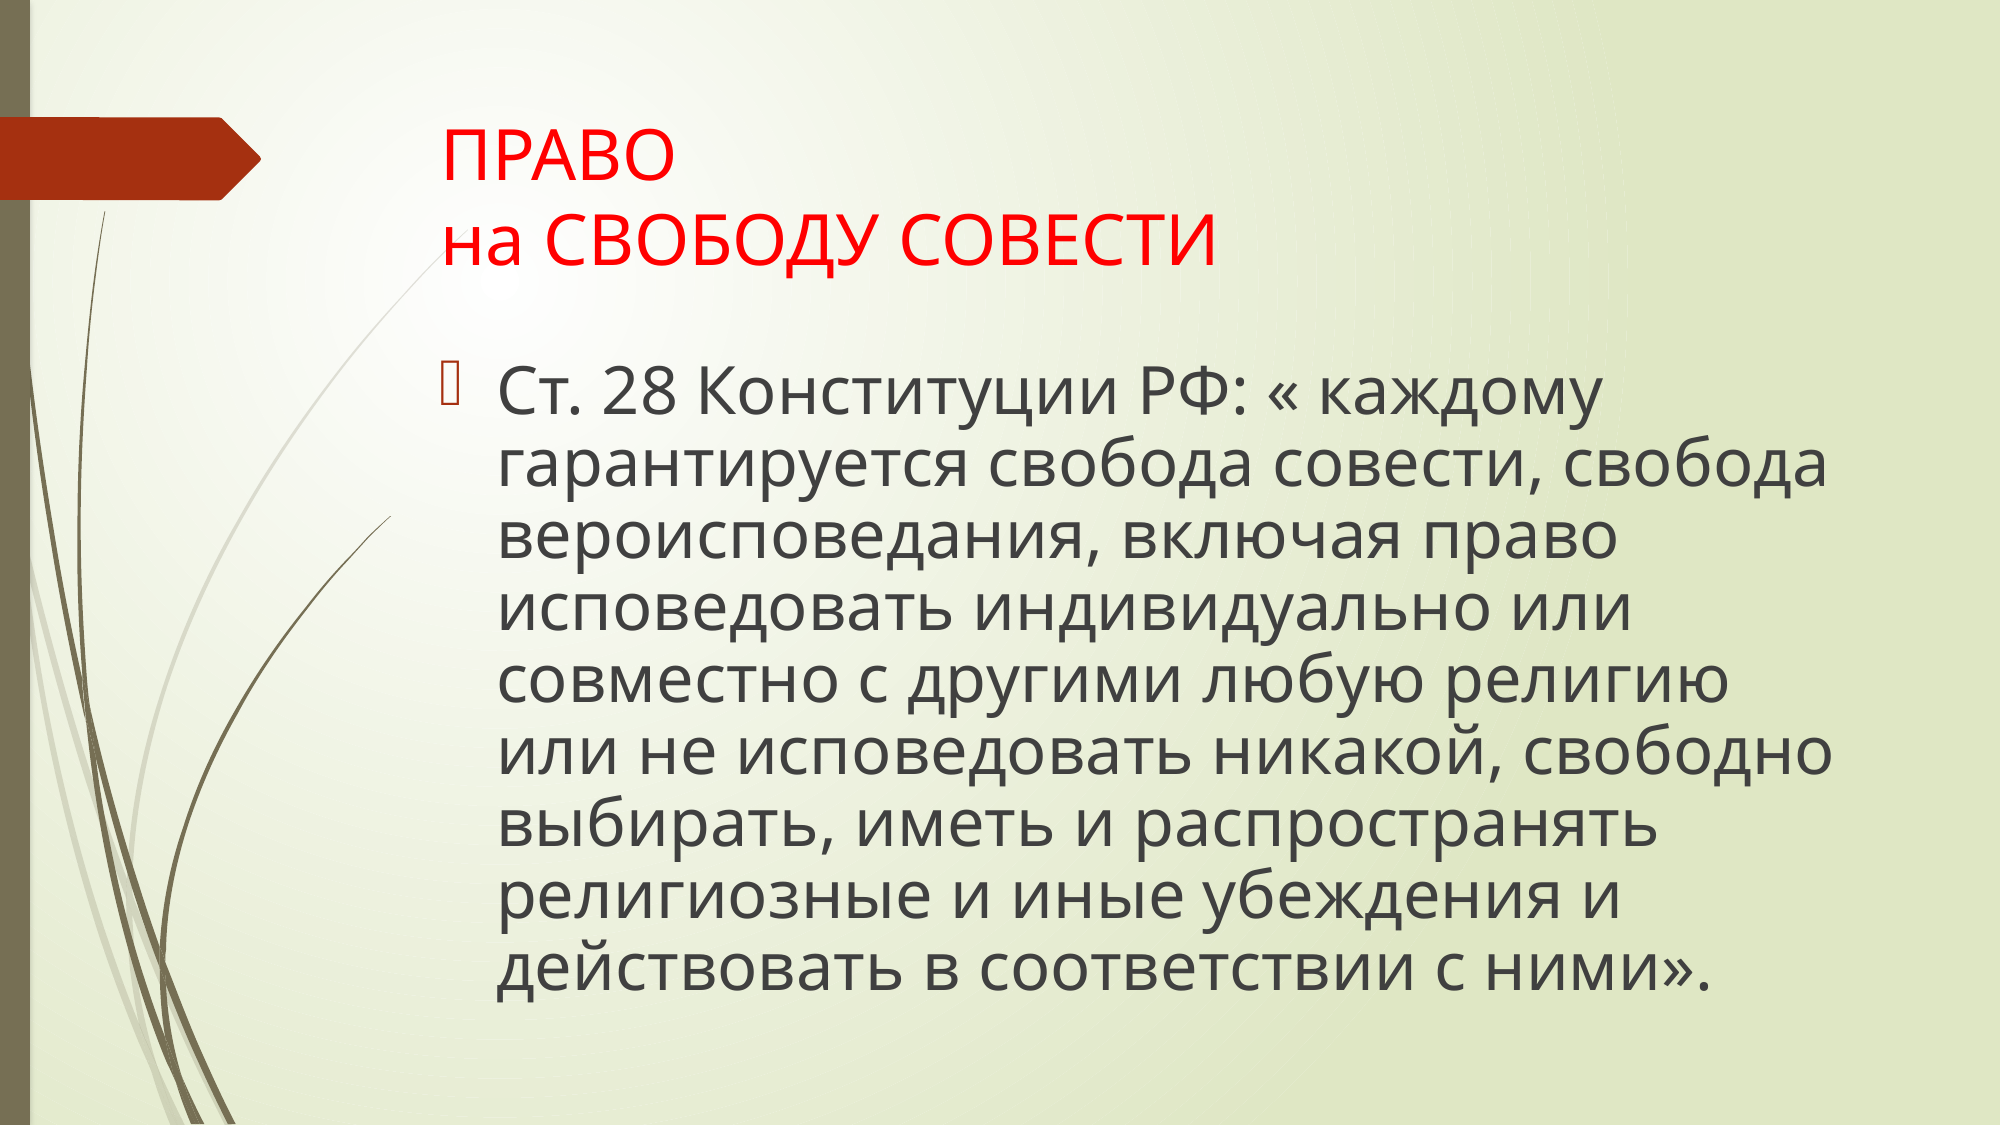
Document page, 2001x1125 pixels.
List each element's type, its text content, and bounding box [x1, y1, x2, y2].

list Ст. 28 Конституции РФ: « каждому гарантируется свобода совести, свобода вероисповедания, включая право исповедовать индивидуально или совместно с другими любую религию или не исповедовать никакой, свободно выбирать, иметь и распространять религиозные и иные убеждения и действовать в соответствии с ними». [424, 350, 1888, 970]
title ПРАВО на СВОБОДУ СОВЕСТИ [425, 102, 1888, 313]
